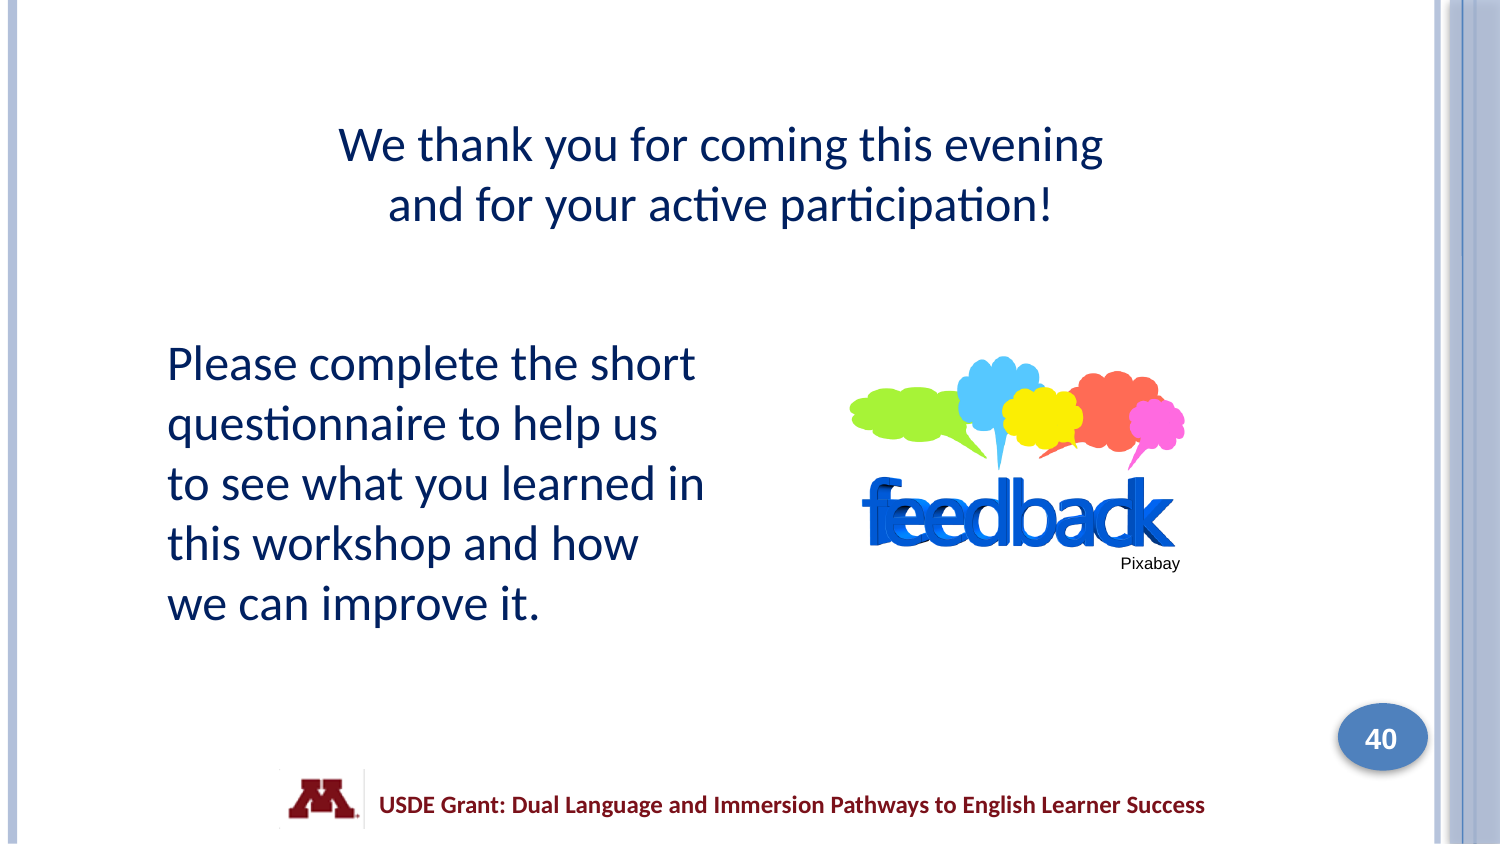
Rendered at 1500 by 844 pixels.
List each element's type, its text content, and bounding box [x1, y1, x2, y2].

picture [279, 769, 365, 830]
text_box We thank you for coming this evening and for your active participation! [152, 104, 1290, 240]
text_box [841, 342, 1197, 581]
slide_number 40 [1312, 705, 1413, 770]
text_box USDE Grant: Dual Language and Immersion Pathways to English Learner Success [371, 781, 1243, 827]
list Please complete the short questionnaire to help us to see what you learned in this workshop and how we can improve it. [152, 323, 725, 743]
